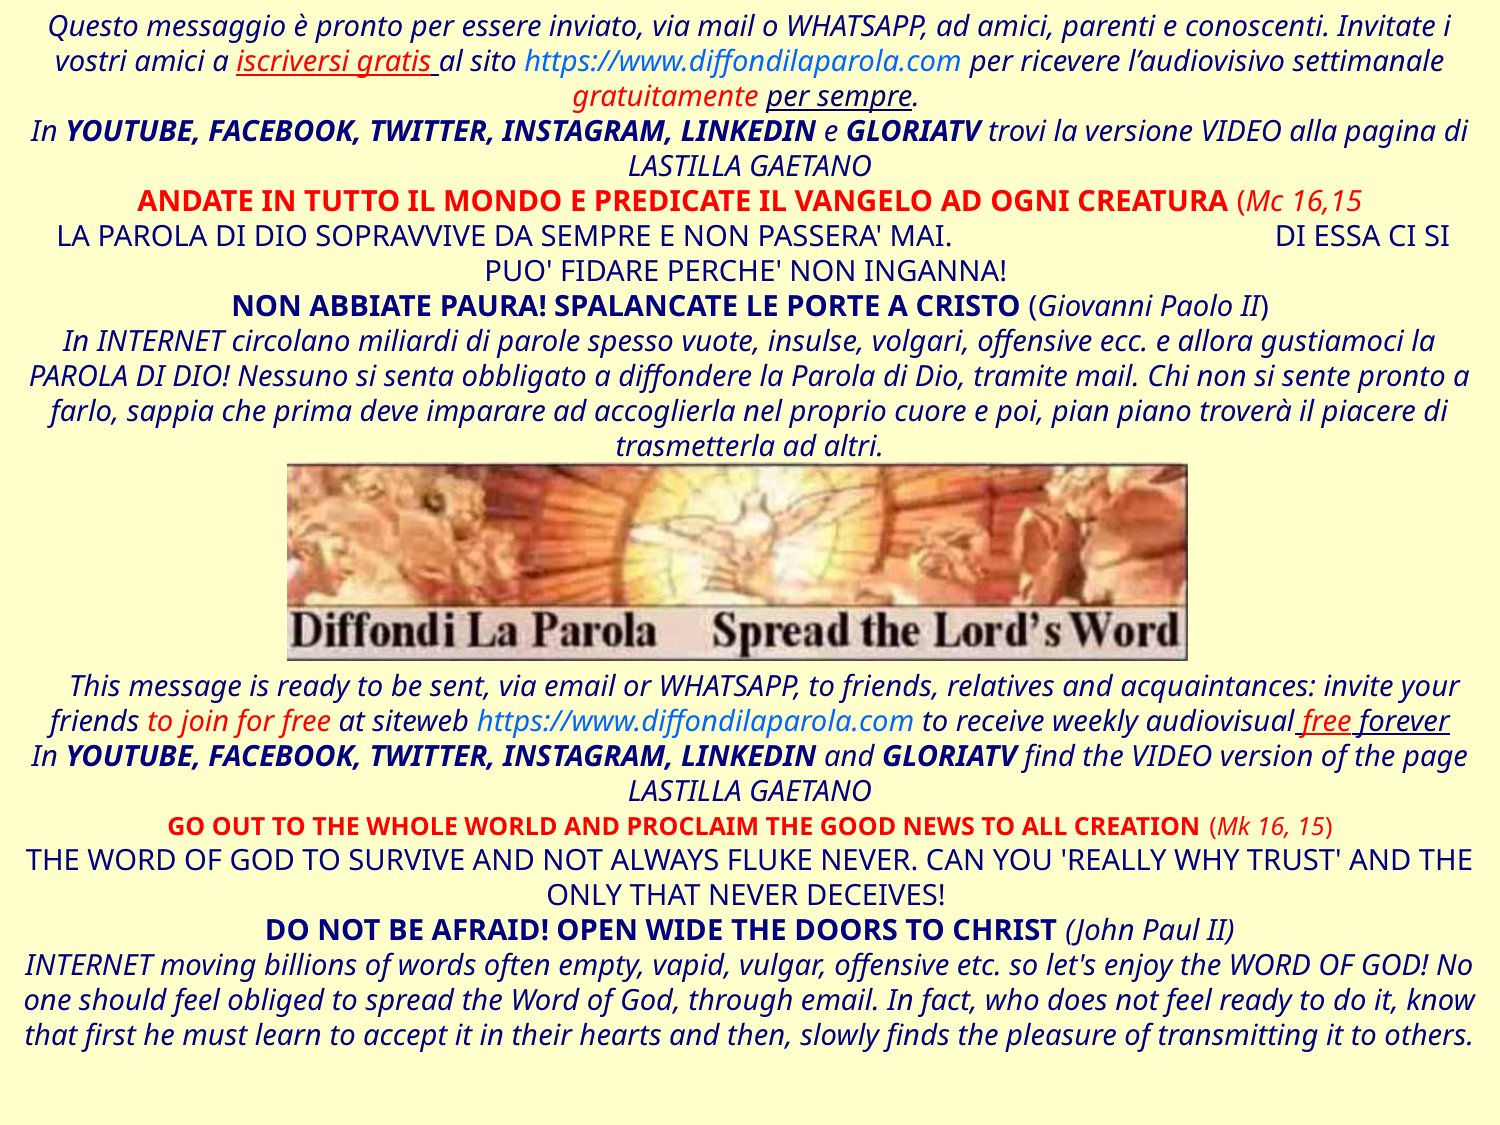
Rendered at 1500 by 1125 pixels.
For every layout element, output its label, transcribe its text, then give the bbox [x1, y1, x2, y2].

picture [287, 462, 1188, 661]
text_box Questo messaggio è pronto per essere inviato, via mail o WHATSAPP, ad amici, parenti e conoscenti. Invitate i vostri amici a iscriversi gratis al sito https://www.diffondilaparola.com per ricevere l’audiovisivo settimanale gratuitamente per sempre. In YOUTUBE, FACEBOOK, TWITTER, INSTAGRAM, LINKEDIN e GLORIATV trovi la versione VIDEO alla pagina di LASTILLA GAETANO ANDATE IN TUTTO IL MONDO E PREDICATE IL VANGELO AD OGNI CREATURA (Mc 16,15 LA PAROLA DI DIO SOPRAVVIVE DA SEMPRE E NON PASSERA' MAI. DI ESSA CI SI PUO' FIDARE PERCHE' NON INGANNA! NON ABBIATE PAURA! SPALANCATE LE PORTE A CRISTO (Giovanni Paolo II) In INTERNET circolano miliardi di parole spesso vuote, insulse, volgari, offensive ecc. e allora gustiamoci la PAROLA DI DIO! Nessuno si senta obbligato a diffondere la Parola di Dio, tramite mail. Chi non si sente pronto a farlo, sappia che prima deve imparare ad accoglierla nel proprio cuore e poi, pian piano troverà il piacere di trasmetterla ad altri. This message is ready to be sent, via email or WHATSAPP, to friends, relatives and acquaintances: invite your friends to join for free at siteweb https://www.diffondilaparola.com to receive weekly audiovisual free forever In YOUTUBE, FACEBOOK, TWITTER, INSTAGRAM, LINKEDIN and GLORIATV find the VIDEO version of the page LASTILLA GAETANO GO OUT TO THE WHOLE WORLD AND PROCLAIM THE GOOD NEWS TO ALL CREATION (Mk 16, 15) THE WORD OF GOD TO SURVIVE AND NOT ALWAYS FLUKE NEVER. CAN YOU 'REALLY WHY TRUST' AND THE ONLY THAT NEVER DECEIVES! DO NOT BE AFRAID! OPEN WIDE THE DOORS TO CHRIST (John Paul II) INTERNET moving billions of words often empty, vapid, vulgar, offensive etc. so let's enjoy the WORD OF GOD! No one should feel obliged to spread the Word of God, through email. In fact, who does not feel ready to do it, know that first he must learn to accept it in their hearts and then, slowly finds the pleasure of transmitting it to others. [0, 0, 1500, 1060]
